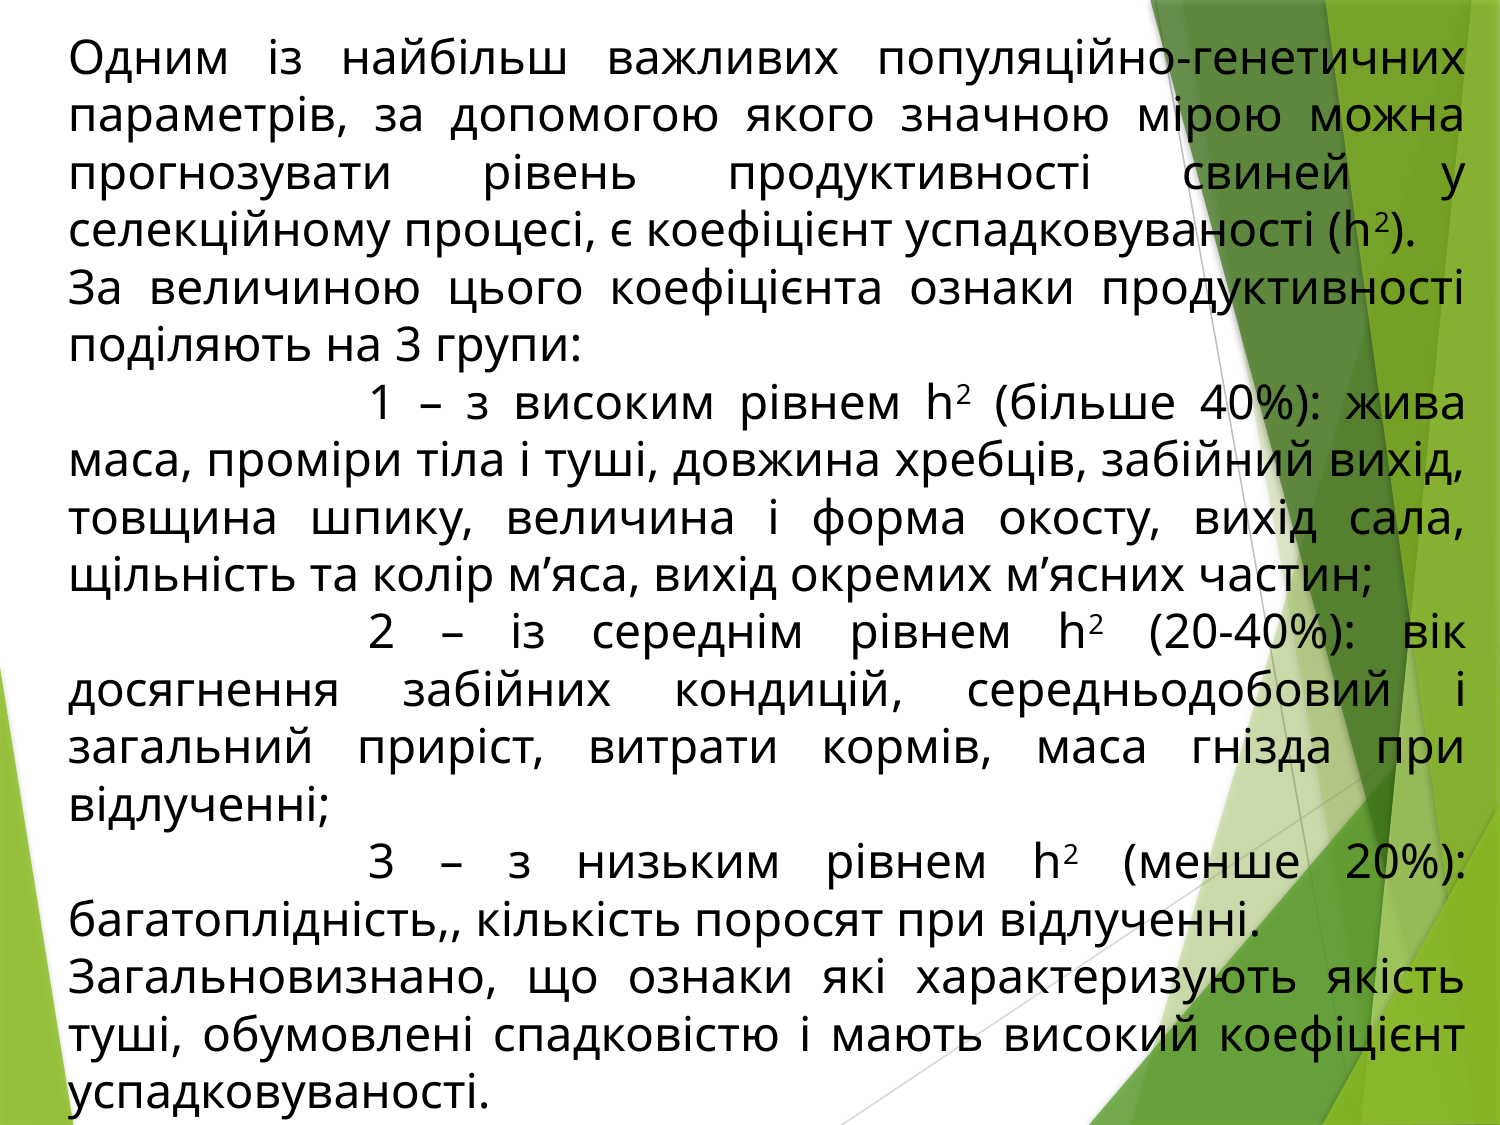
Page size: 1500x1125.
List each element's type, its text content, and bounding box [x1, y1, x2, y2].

text_box Одним із найбільш важливих популяційно-генетичних параметрів, за допомогою якого значною мірою можна прогнозувати рівень продуктивності свиней у селекційному процесі, є коефіцієнт успадковуваності (h2). За величиною цього коефіцієнта ознаки продуктивності поділяють на 3 групи: 1 – з високим рівнем h2 (більше 40%): жива маса, проміри тіла і туші, довжина хребців, забійний вихід, товщина шпику, величина і форма окосту, вихід сала, щільність та колір м’яса, вихід окремих м’ясних частин; 2 – із середнім рівнем h2 (20-40%): вік досягнення забійних кондицій, середньодобовий і загальний приріст, витрати кормів, маса гнізда при відлученні; 3 – з низьким рівнем h2 (менше 20%): багатоплідність,, кількість поросят при відлученні. Загальновизнано, що ознаки які характеризують якість туші, обумовлені спадковістю і мають високий коефіцієнт успадковуваності. [53, 19, 1483, 1125]
